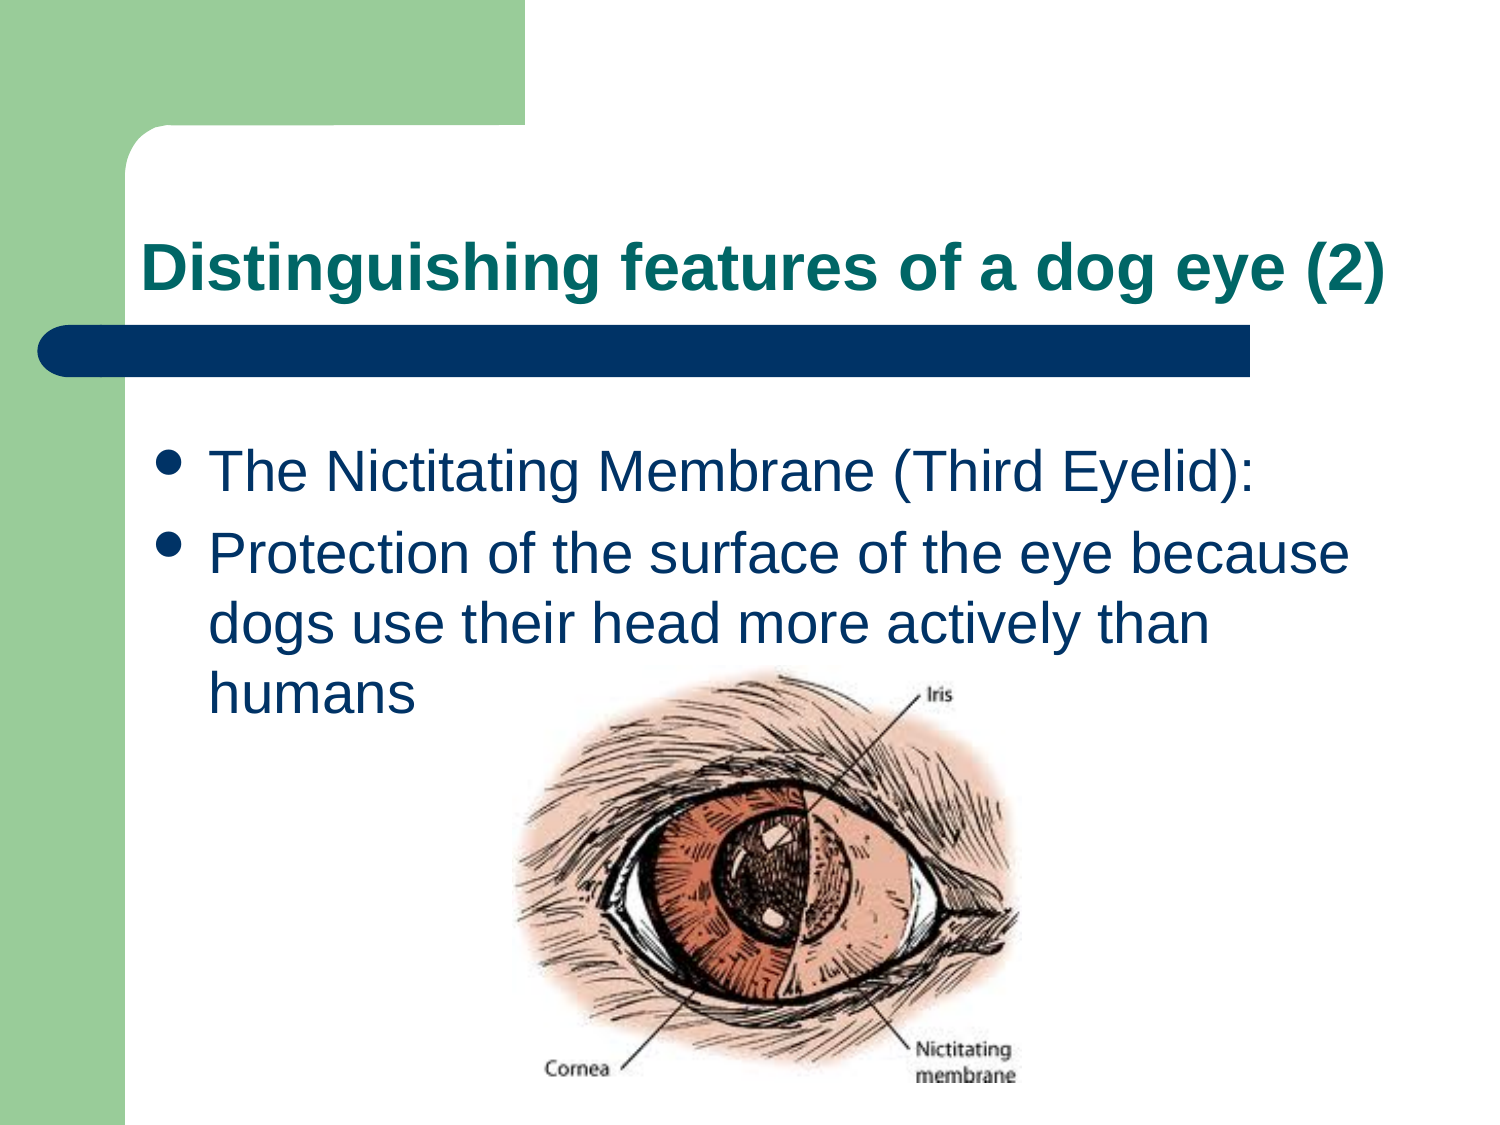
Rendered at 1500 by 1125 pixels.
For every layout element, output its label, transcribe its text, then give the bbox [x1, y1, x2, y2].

title Distinguishing features of a dog eye (2) [124, 124, 1426, 313]
picture [512, 665, 1022, 1083]
list The Nictitating Membrane (Third Eyelid): Protection of the surface of the eye because dogs use their head more actively than humans [137, 425, 1413, 870]
